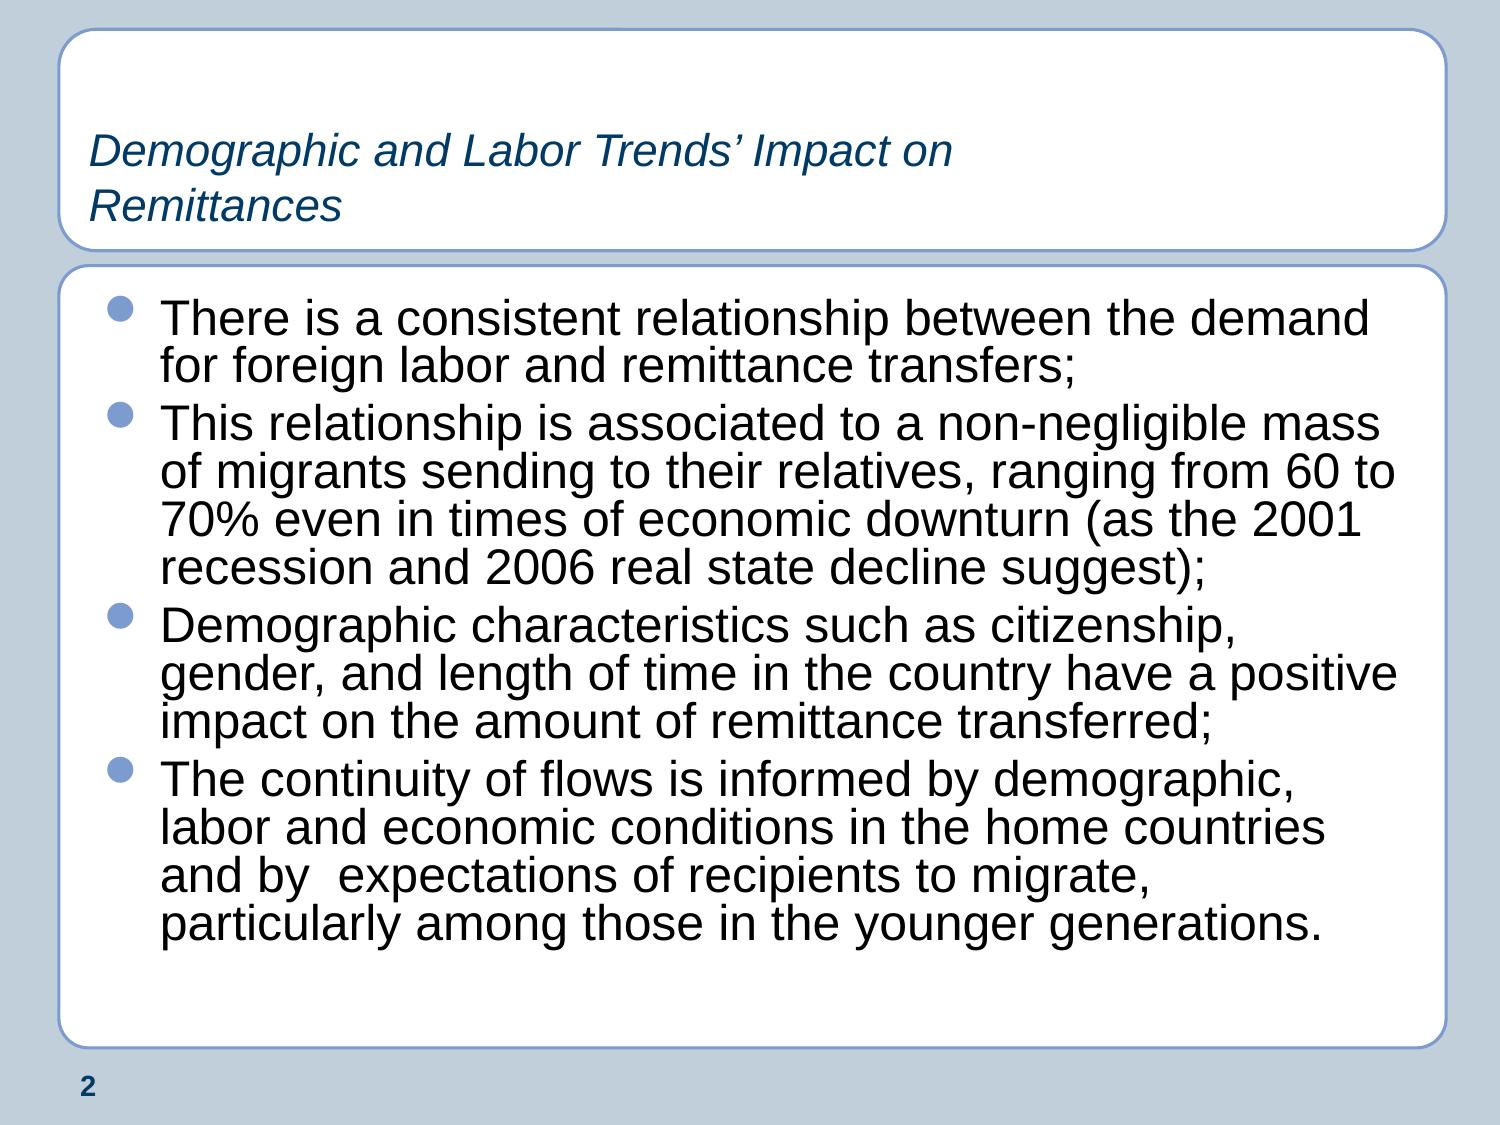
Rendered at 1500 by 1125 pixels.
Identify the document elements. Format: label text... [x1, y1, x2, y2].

title Demographic and Labor Trends’ Impact on Remittances [88, 29, 1070, 231]
list There is a consistent relationship between the demand for foreign labor and remittance transfers; This relationship is associated to a non-negligible mass of migrants sending to their relatives, ranging from 60 to 70% even in times of economic downturn (as the 2001 recession and 2006 real state decline suggest); Demographic characteristics such as citizenship, gender, and length of time in the country have a positive impact on the amount of remittance transferred; The continuity of flows is informed by demographic, labor and economic conditions in the home countries and by expectations of recipients to migrate, particularly among those in the younger generations. [88, 288, 1418, 1028]
